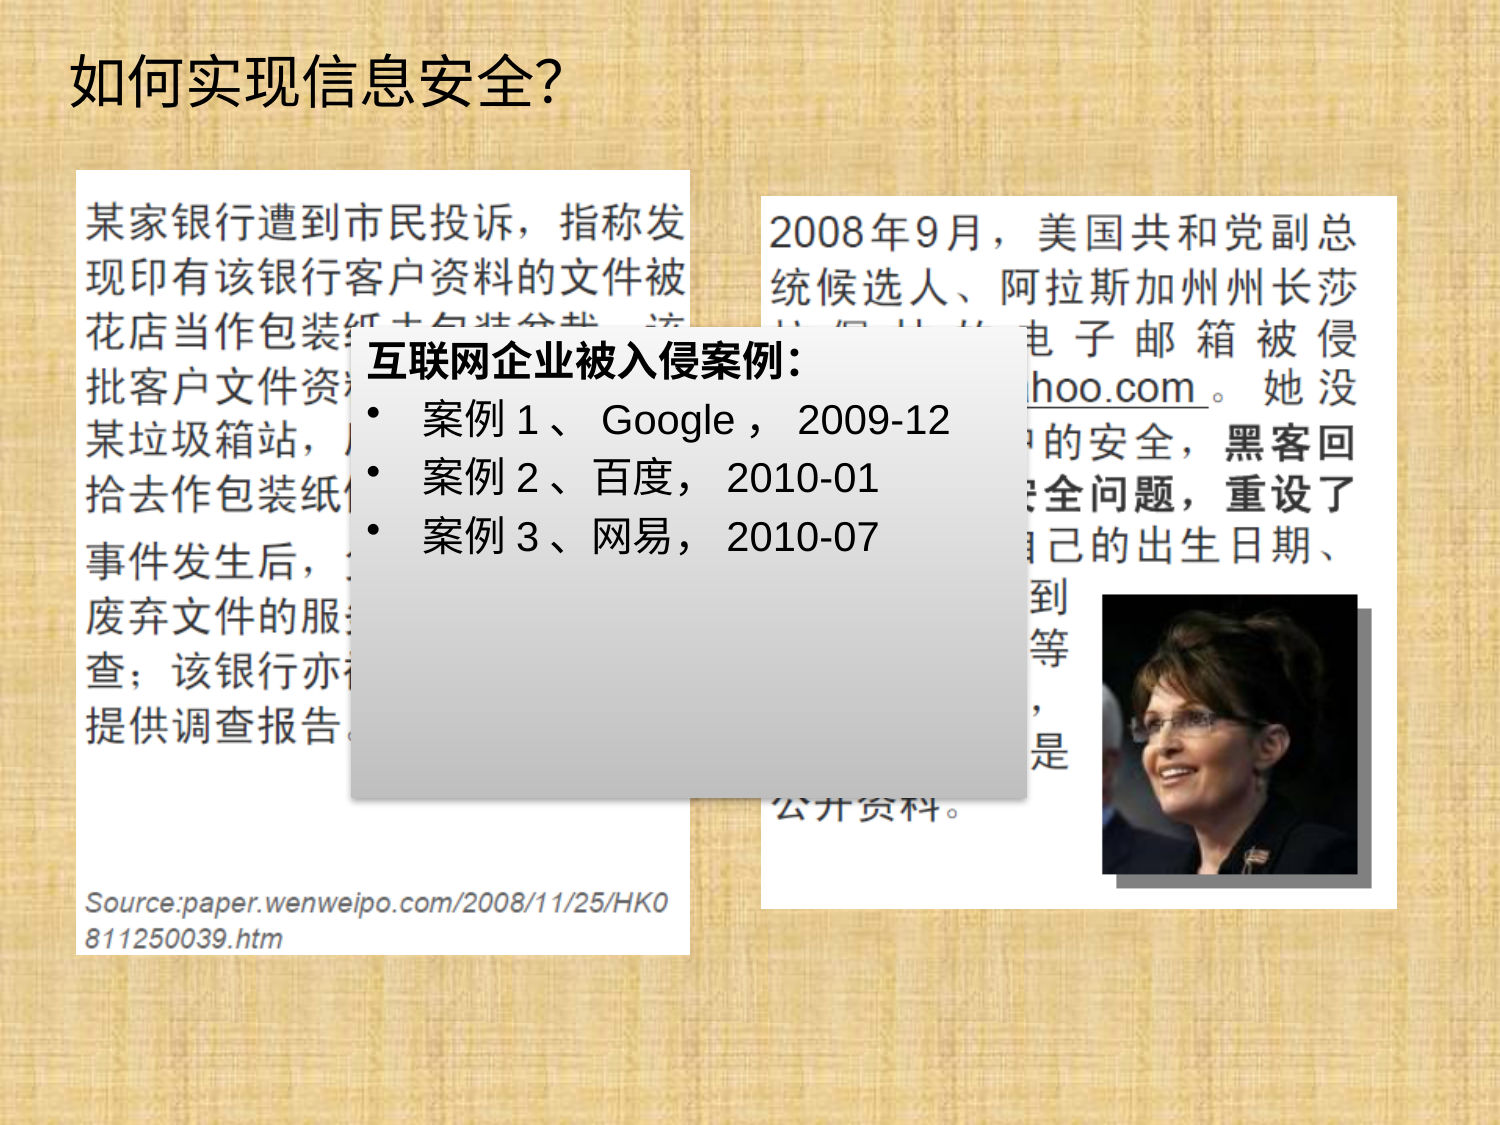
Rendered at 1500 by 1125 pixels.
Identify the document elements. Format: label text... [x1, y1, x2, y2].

picture [0, 0, 1500, 1125]
text_box 互联网企业被入侵案例： 案例1、Google，2009-12 案例2、百度，2010-01 案例3、网易，2010-07 [693, 327, 756, 798]
title 如何实现信息安全？ [53, 27, 858, 134]
